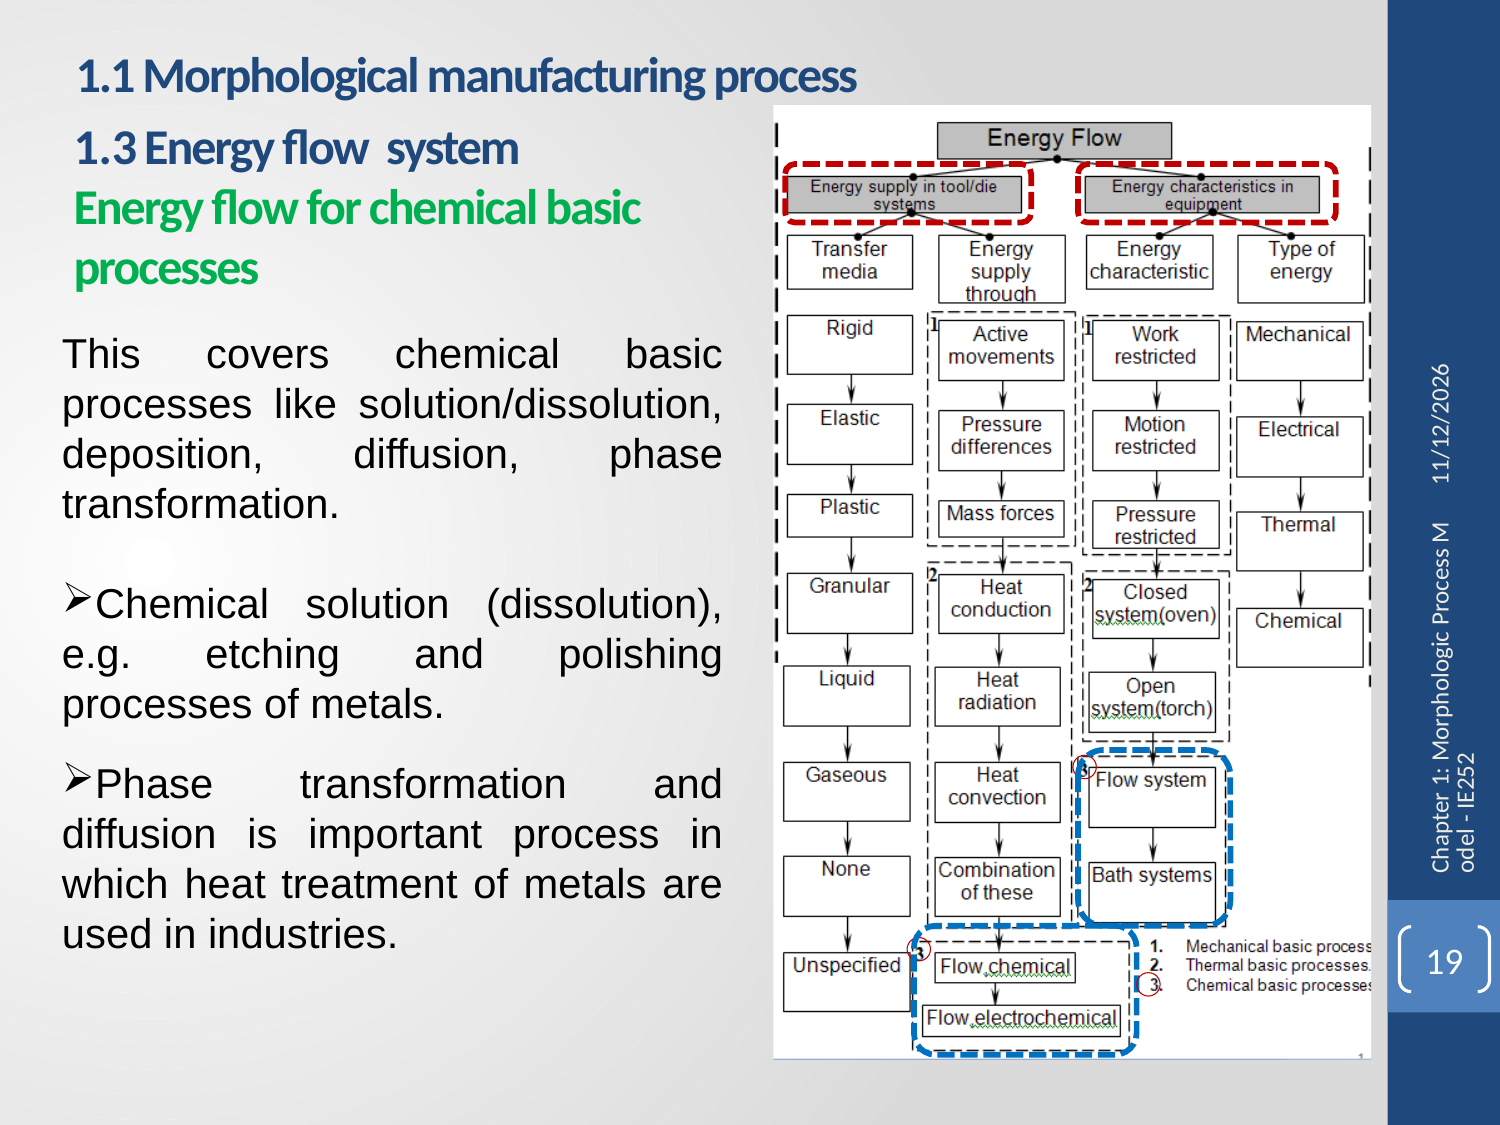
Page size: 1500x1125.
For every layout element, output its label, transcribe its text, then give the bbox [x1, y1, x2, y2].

picture [773, 105, 1372, 1060]
text_box This covers chemical basic processes like solution/dissolution, deposition, diffusion, phase transformation. Chemical solution (dissolution), e.g. etching and polishing processes of metals. Phase transformation and diffusion is important process in which heat treatment of metals are used in industries. [46, 319, 739, 965]
text_box 1.1 Morphological manufacturing process [60, 35, 883, 200]
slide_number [1408, 100, 1469, 500]
text_box 3 Energy flow system Energy flow for chemical basic processes [58, 107, 762, 483]
slide_number 19 [1397, 925, 1492, 994]
footer Chapter 1: Morphologic Process Model - IE252 [1408, 500, 1469, 889]
